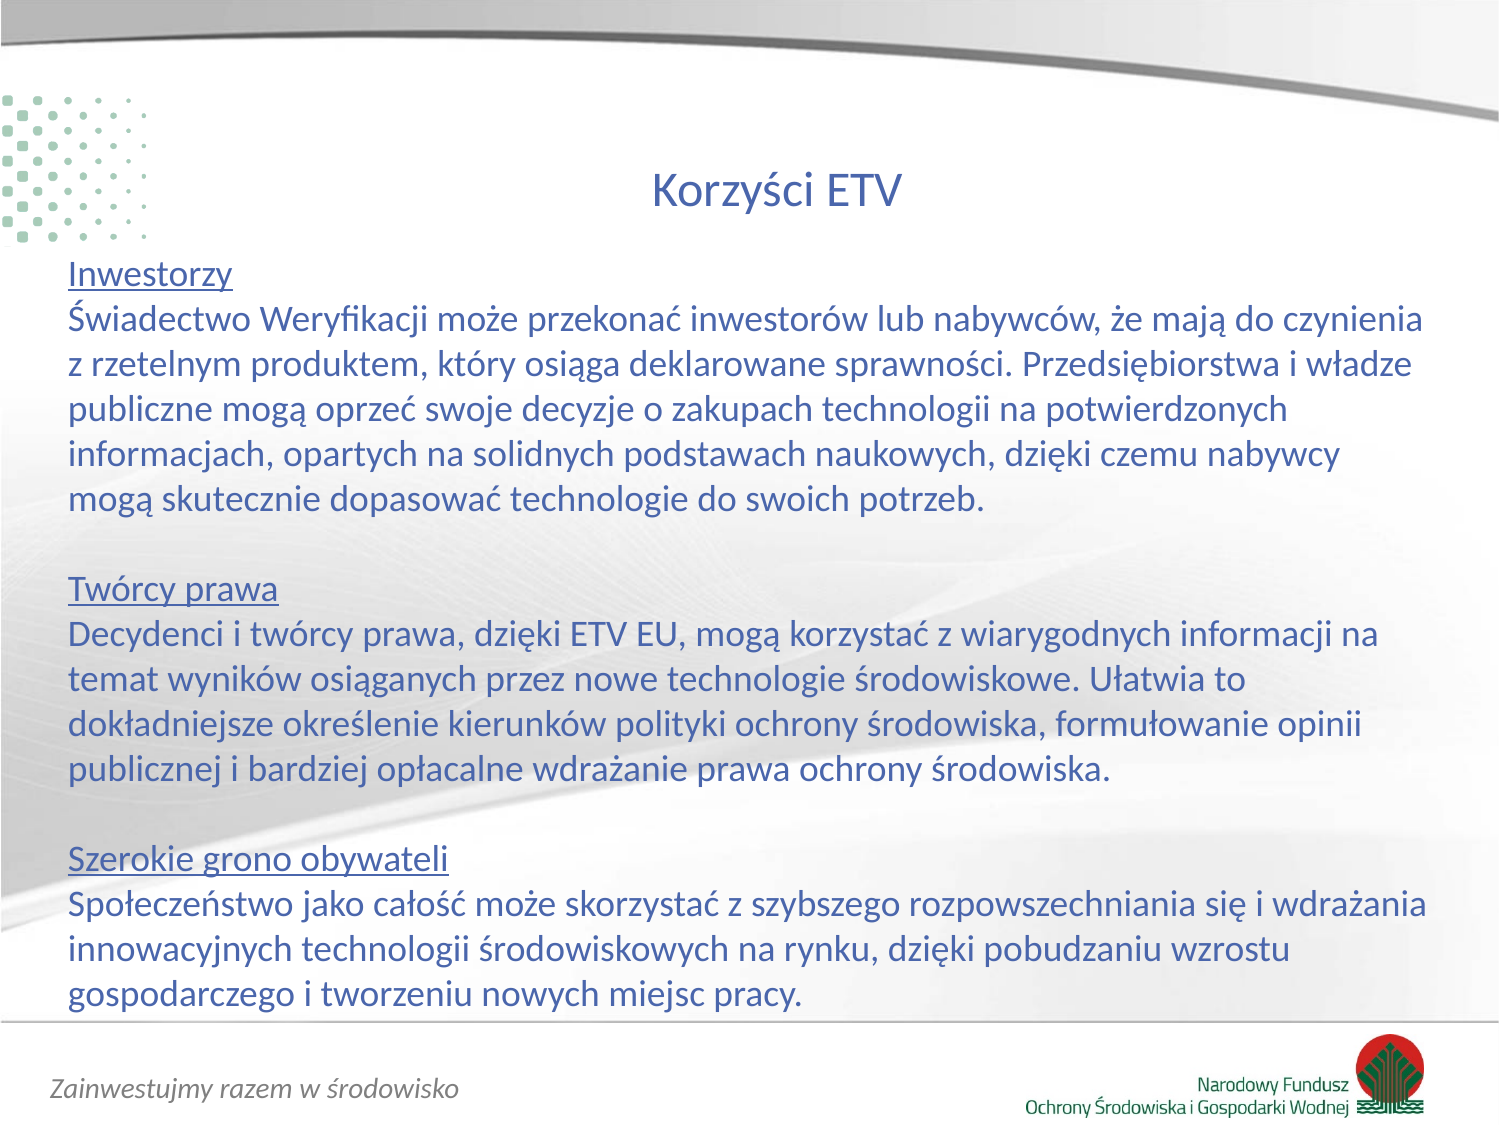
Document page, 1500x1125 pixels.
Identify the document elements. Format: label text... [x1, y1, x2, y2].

picture [0, 0, 1499, 1023]
text_box Korzyści ETV [107, 127, 1449, 234]
text_box Inwestorzy Świadectwo Weryfikacji może przekonać inwestorów lub nabywców, że mają do czynienia z rzetelnym produktem, który osiąga deklarowane sprawności. Przedsiębiorstwa i władze publiczne mogą oprzeć swoje decyzje o zakupach technologii na potwierdzonych informacjach, opartych na solidnych podstawach naukowych, dzięki czemu nabywcy mogą skutecznie dopasować technologie do swoich potrzeb. Twórcy prawa Decydenci i twórcy prawa, dzięki ETV EU, mogą korzystać z wiarygodnych informacji na temat wyników osiąganych przez nowe technologie środowiskowe. Ułatwia to dokładniejsze określenie kierunków polityki ochrony środowiska, formułowanie opinii publicznej i bardziej opłacalne wdrażanie prawa ochrony środowiska. Szerokie grono obywateli Społeczeństwo jako całość może skorzystać z szybszego rozpowszechniania się i wdrażania innowacyjnych technologii środowiskowych na rynku, dzięki pobudzaniu wzrostu gospodarczego i tworzeniu nowych miejsc pracy. [53, 241, 1449, 1021]
picture [1026, 1034, 1424, 1118]
